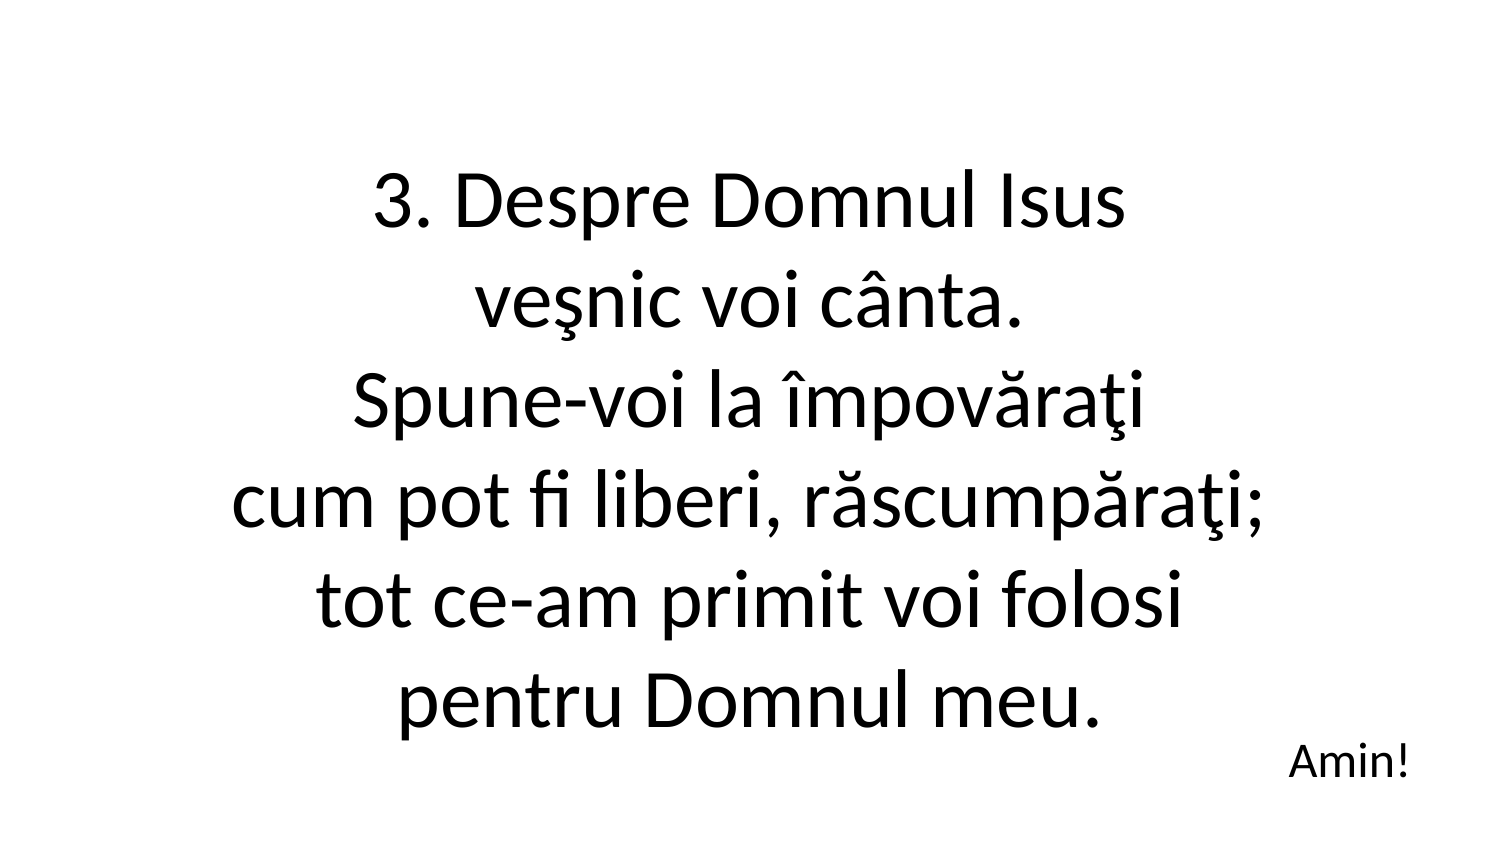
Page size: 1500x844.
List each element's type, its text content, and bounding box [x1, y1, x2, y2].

text_box Amin! [1273, 674, 1427, 795]
text_box 3. Despre Domnul Isus veşnic voi cânta. Spune-voi la împovăraţi cum pot fi liberi, răscumpăraţi; tot ce-am primit voi folosi pentru Domnul meu. [216, 92, 1284, 752]
